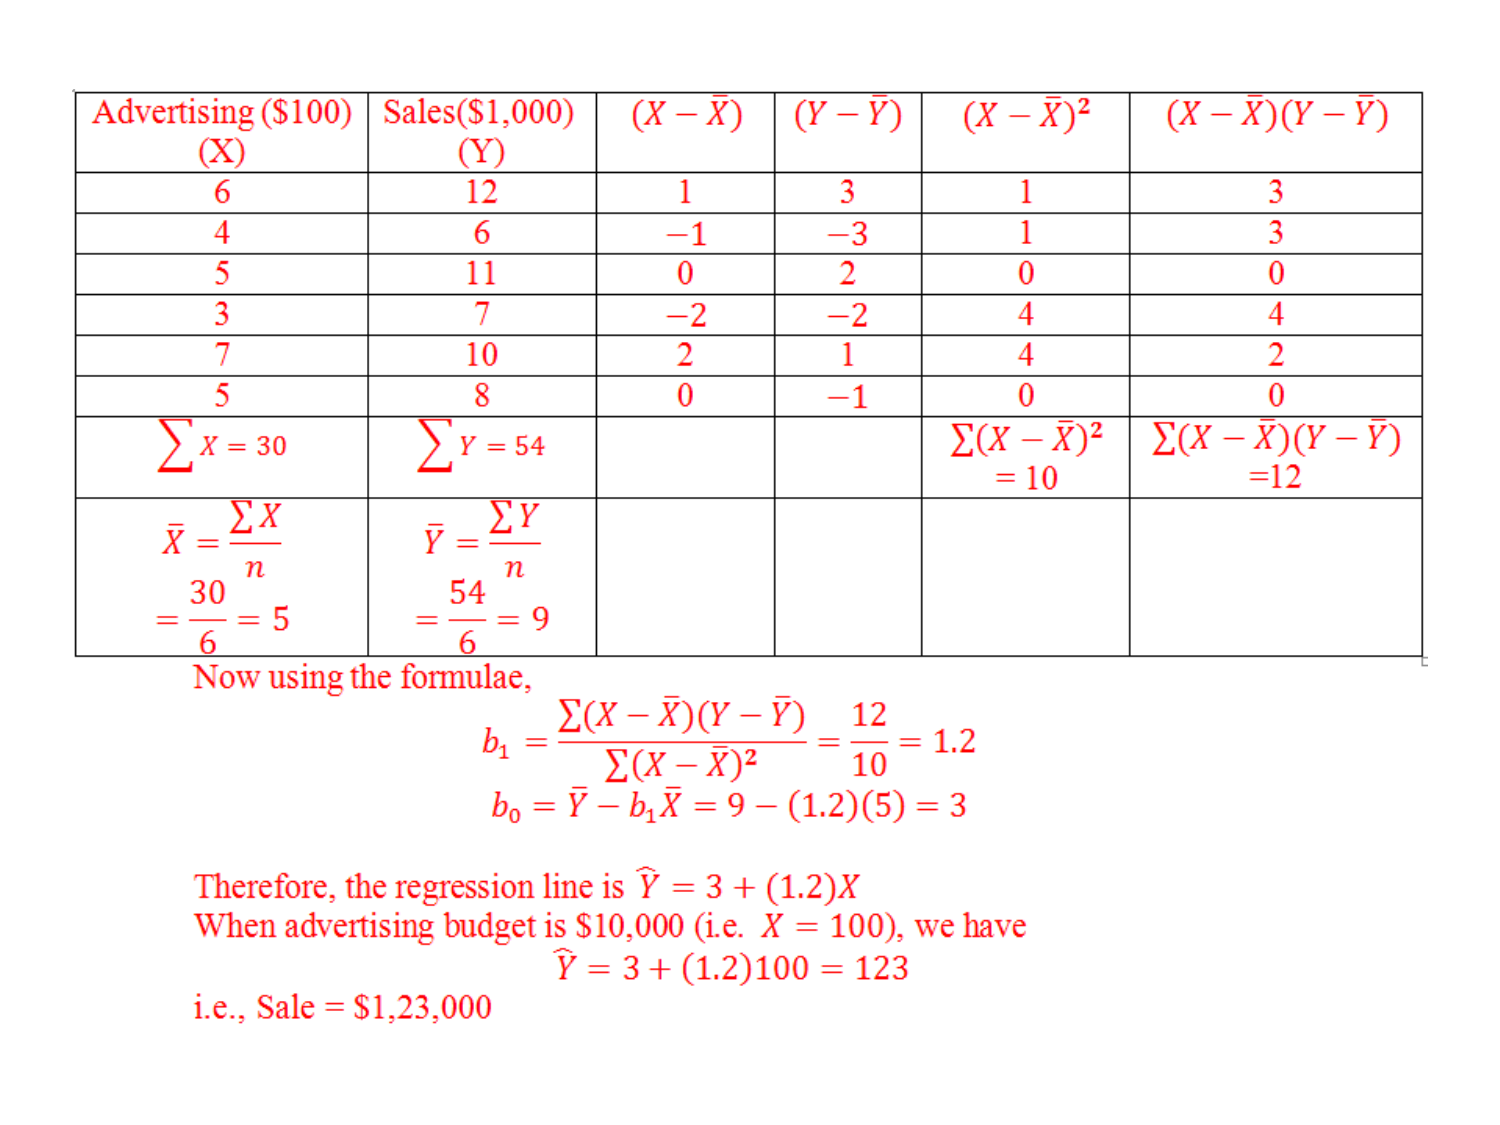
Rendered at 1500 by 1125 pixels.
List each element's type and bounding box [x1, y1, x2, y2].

picture [72, 89, 1428, 1036]
